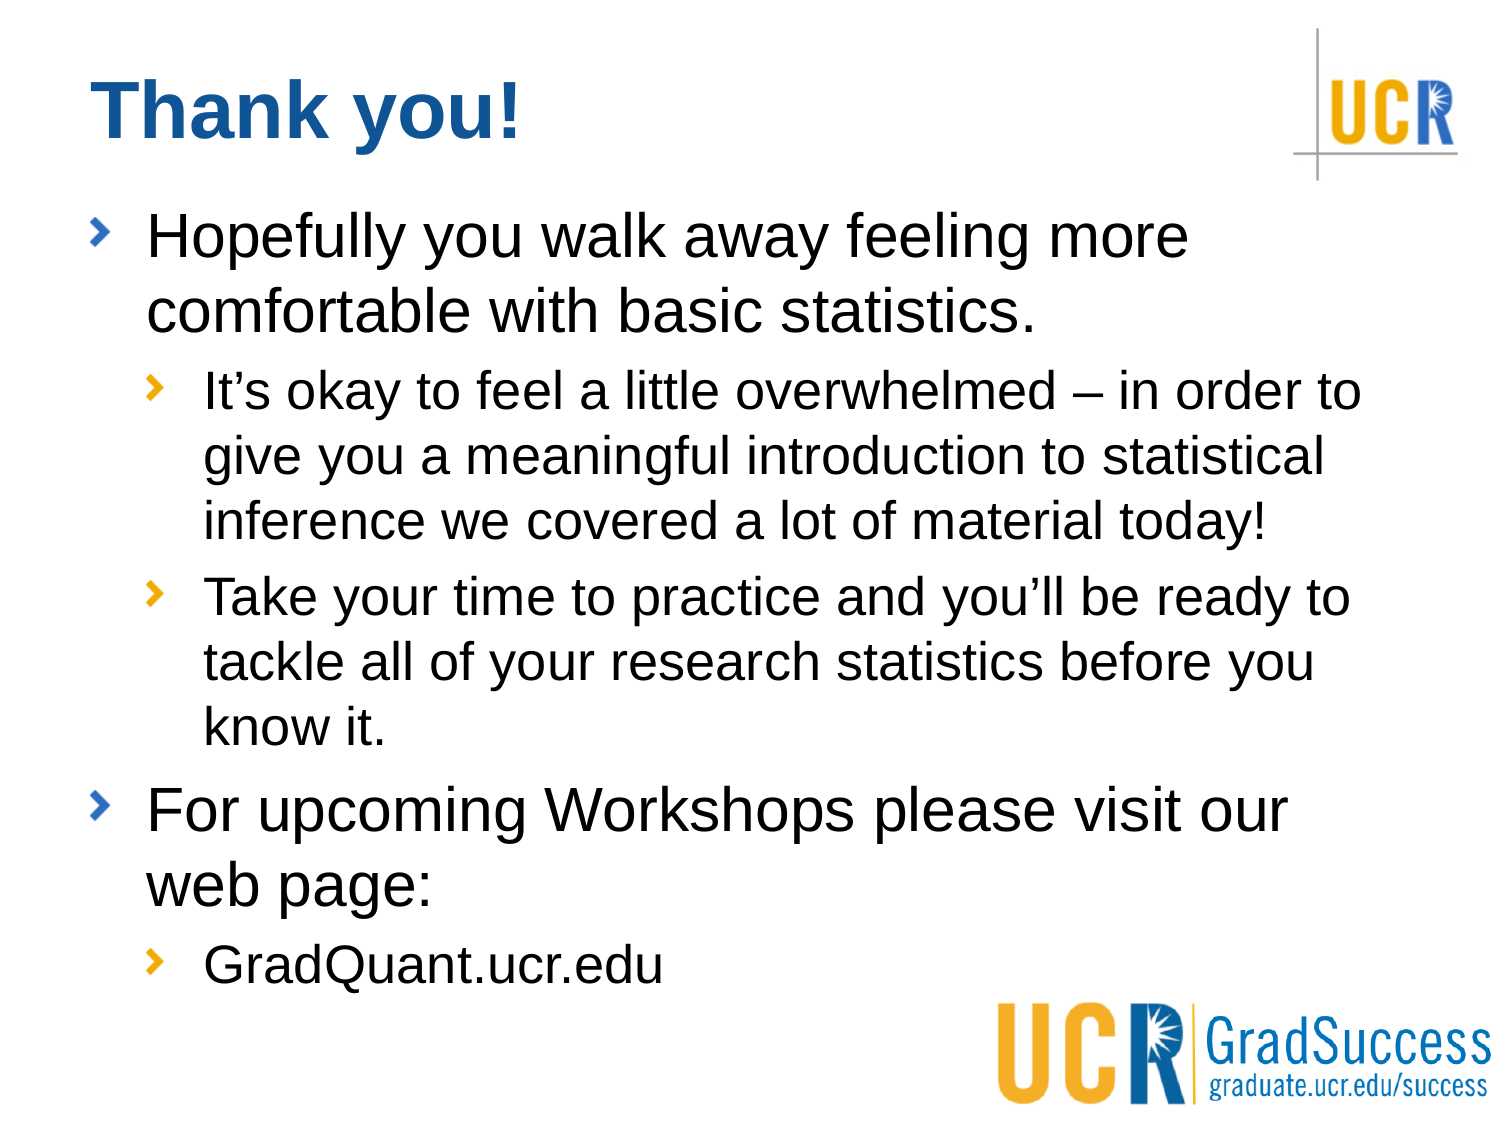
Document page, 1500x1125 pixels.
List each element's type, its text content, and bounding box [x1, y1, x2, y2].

picture [146, 580, 167, 608]
picture [90, 217, 114, 248]
picture [90, 790, 114, 822]
picture [146, 948, 167, 976]
title Thank you! [75, 37, 1300, 163]
list Hopefully you walk away feeling more comfortable with basic statistics. It’s okay to feel a little overwhelmed – in order to give you a meaningful introduction to statistical inference we covered a lot of material today! Take your time to practice and you’ll be ready to tackle all of your research statistics before you know it. For upcoming Workshops please visit our web page: GradQuant.ucr.edu [75, 187, 1425, 1025]
picture [1282, 0, 1500, 196]
picture [146, 374, 167, 402]
